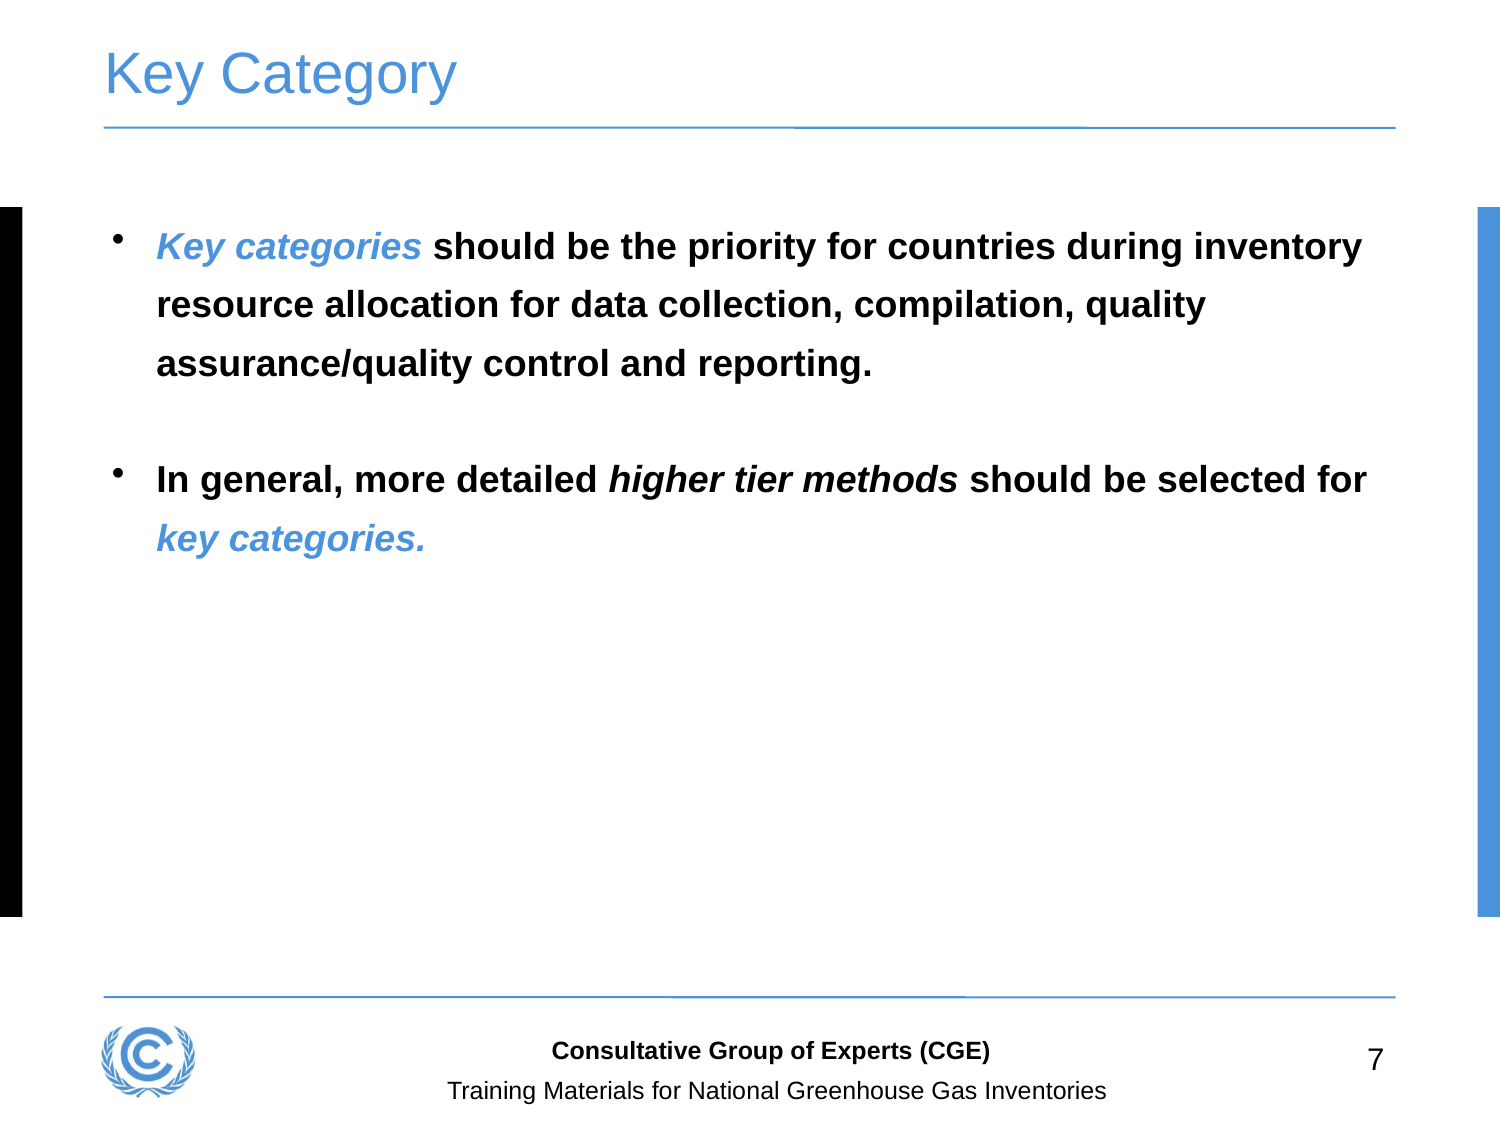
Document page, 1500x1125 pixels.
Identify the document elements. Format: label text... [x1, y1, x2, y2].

picture [101, 1001, 209, 1108]
text_box Consultative Group of Experts (CGE) [536, 1027, 1046, 1068]
list Key categories should be the priority for countries during inventory resource allocation for data collection, compilation, quality assurance/quality control and reporting. In general, more detailed higher tier methods should be selected for key categories. [111, 208, 1396, 951]
text_box 7 [1352, 1032, 1400, 1085]
text_box Training Materials for National Greenhouse Gas Inventories [432, 1067, 1291, 1097]
title Key Category [104, 54, 1396, 126]
